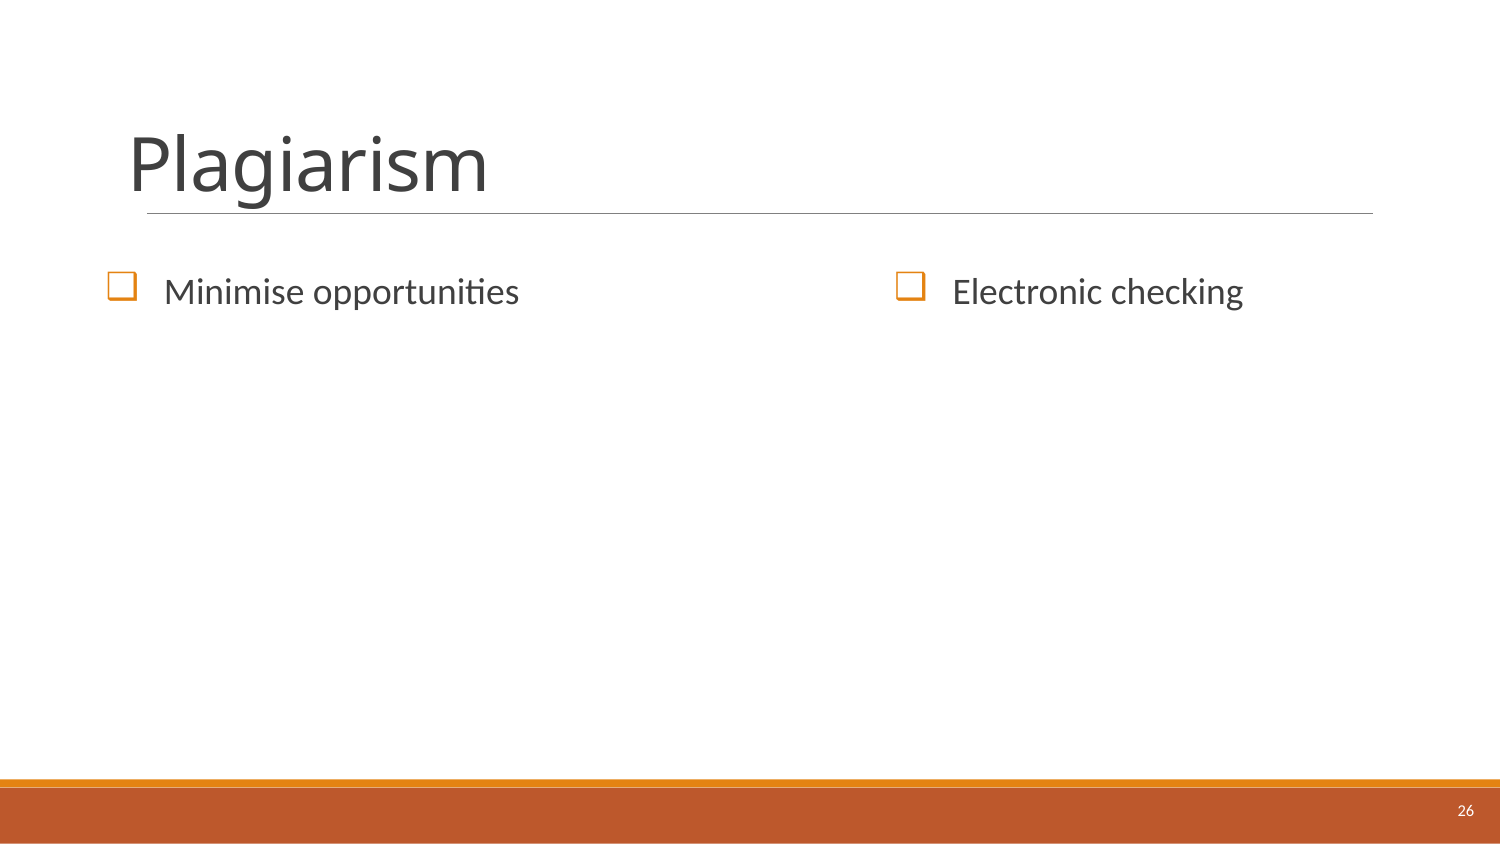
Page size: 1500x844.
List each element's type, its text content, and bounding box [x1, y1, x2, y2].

slide_number 26 [1431, 776, 1500, 844]
list Electronic checking [877, 271, 1466, 777]
list Minimise opportunities [88, 271, 678, 777]
title Plagiarism [127, 66, 1038, 207]
